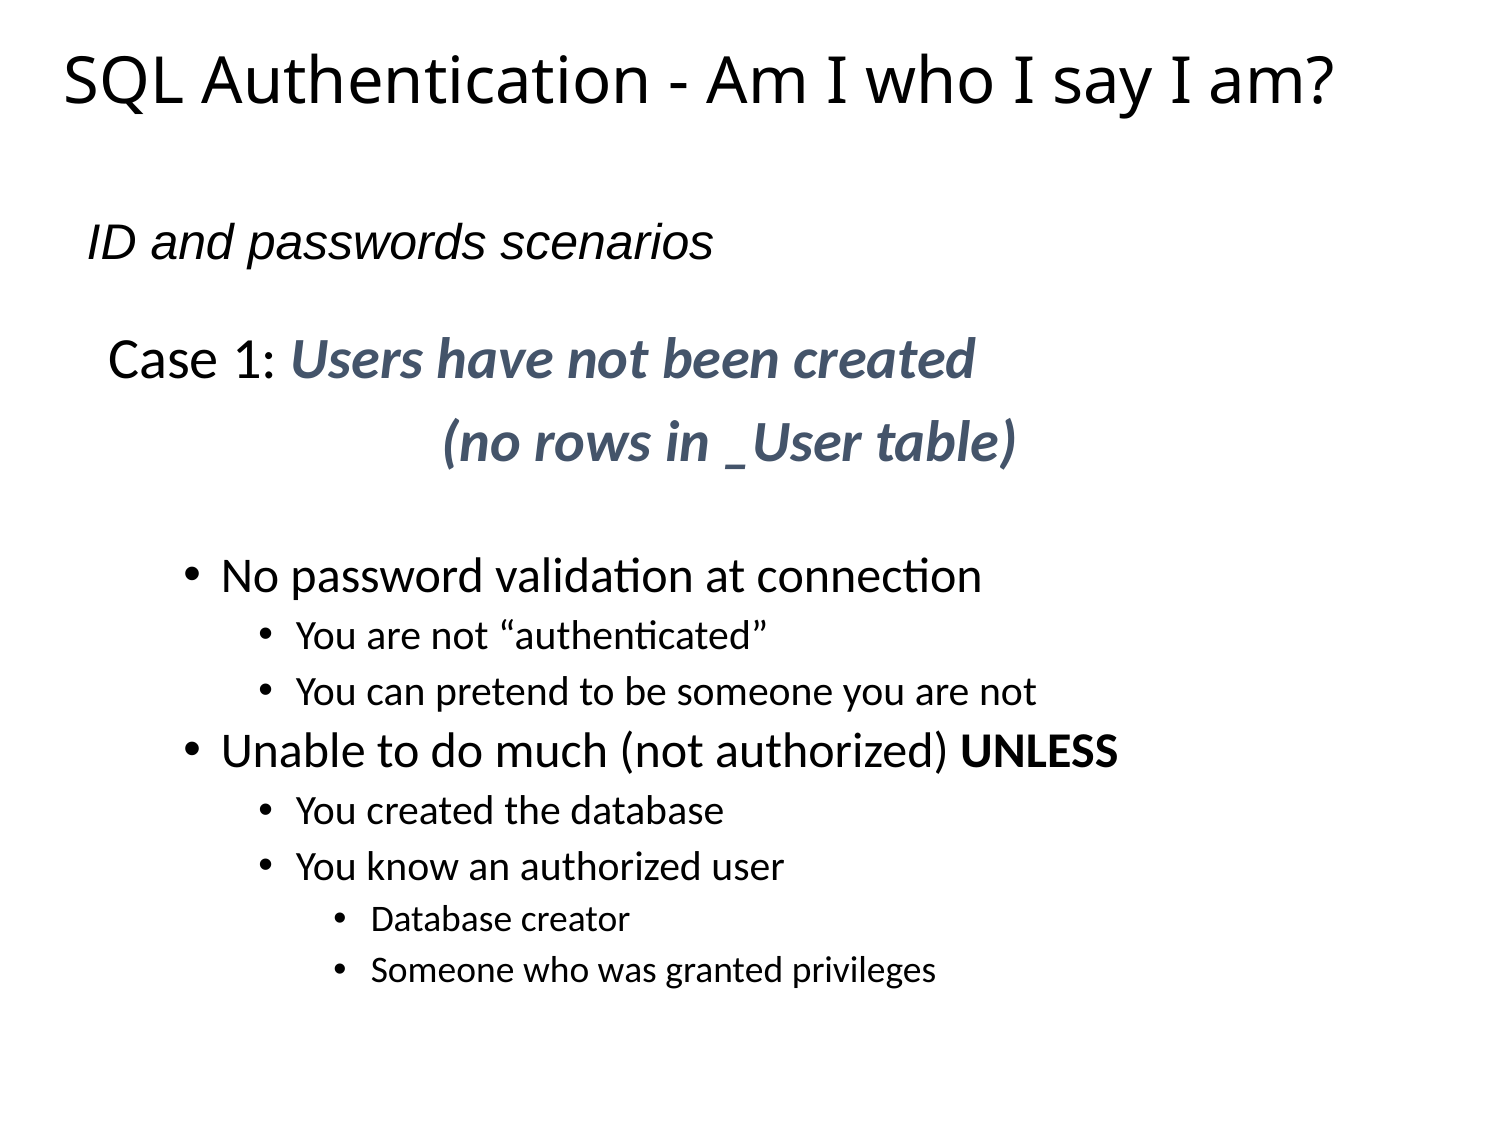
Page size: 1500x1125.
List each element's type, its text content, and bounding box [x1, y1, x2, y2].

title SQL Authentication - Am I who I say I am? [48, 39, 1485, 126]
list Case 1: Users have not been created (no rows in _User table) No password validation at connection You are not “authenticated” You can pretend to be someone you are not Unable to do much (not authorized) UNLESS You created the database You know an authorized user Database creator Someone who was granted privileges [93, 320, 1371, 1106]
text_box ID and passwords scenarios [71, 201, 1318, 277]
